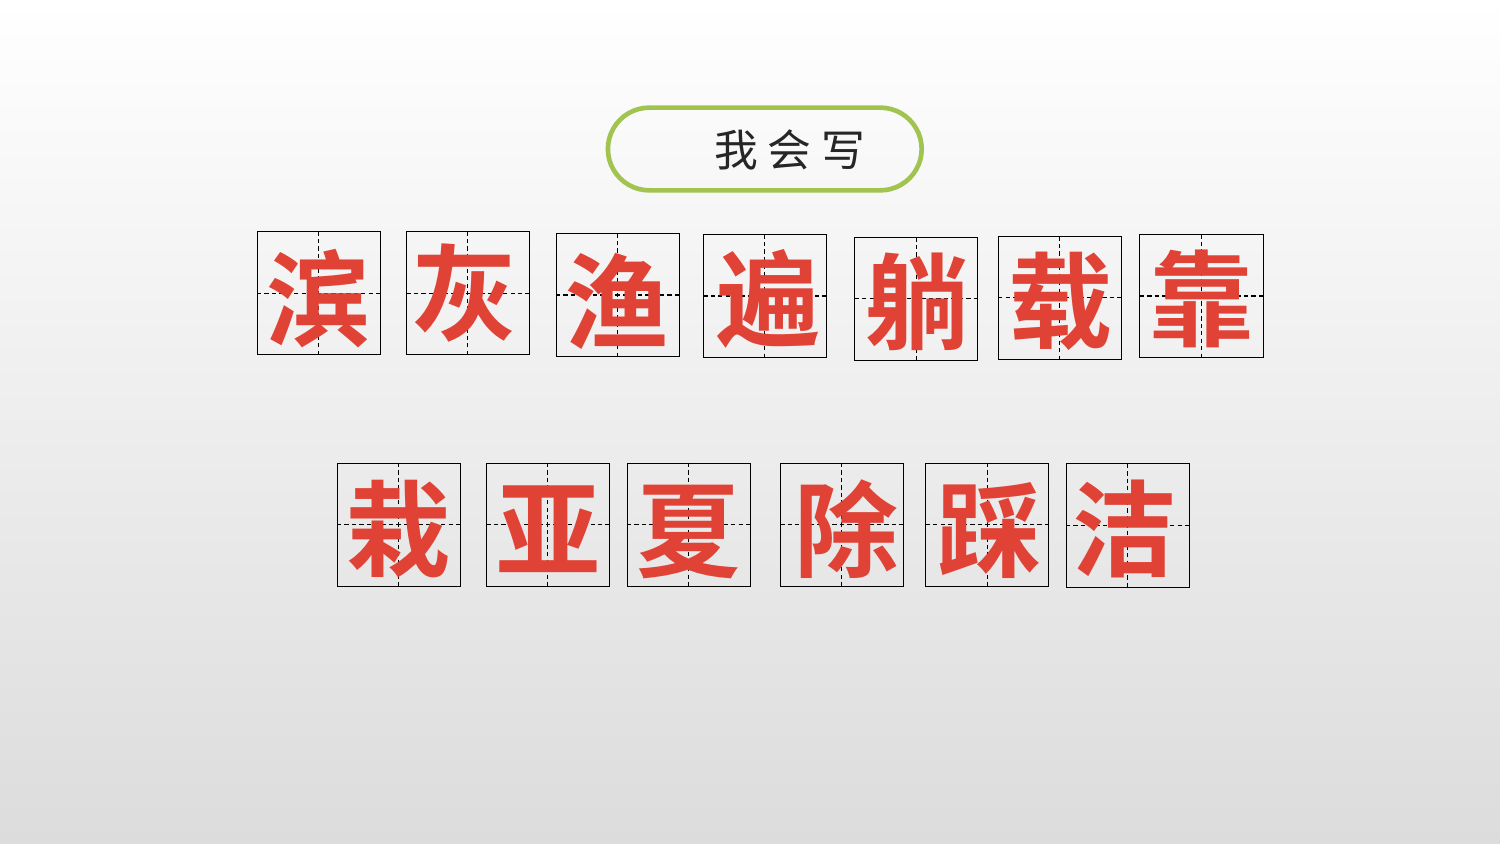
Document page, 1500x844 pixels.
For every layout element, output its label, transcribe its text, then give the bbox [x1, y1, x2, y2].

text_box 亚 [487, 587, 563, 593]
text_box 遍 [708, 229, 784, 234]
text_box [406, 231, 530, 355]
text_box 载 [1000, 231, 1075, 236]
text_box 载 [1000, 360, 1075, 366]
text_box 洁 [1064, 460, 1139, 594]
text_box 靠 [1140, 358, 1216, 364]
text_box 遍 [708, 358, 784, 364]
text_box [1139, 234, 1263, 358]
text_box 除 [786, 587, 862, 595]
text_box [854, 237, 978, 361]
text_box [486, 462, 610, 587]
text_box 踩 [928, 587, 1004, 595]
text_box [1065, 463, 1189, 588]
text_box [780, 462, 904, 587]
text_box 夏 [628, 587, 703, 595]
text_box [336, 462, 460, 587]
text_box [998, 236, 1122, 360]
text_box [703, 234, 827, 358]
text_box 灰 [403, 224, 479, 358]
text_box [626, 462, 750, 587]
text_box 靠 [1140, 229, 1216, 234]
text_box 渔 [557, 357, 632, 367]
text_box 我 会 写 [606, 106, 923, 192]
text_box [925, 462, 1049, 587]
text_box 躺 [857, 233, 933, 237]
text_box 栽 [338, 587, 413, 593]
text_box 滨 [258, 355, 334, 364]
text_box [555, 233, 679, 357]
text_box 躺 [857, 361, 933, 367]
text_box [256, 231, 380, 355]
